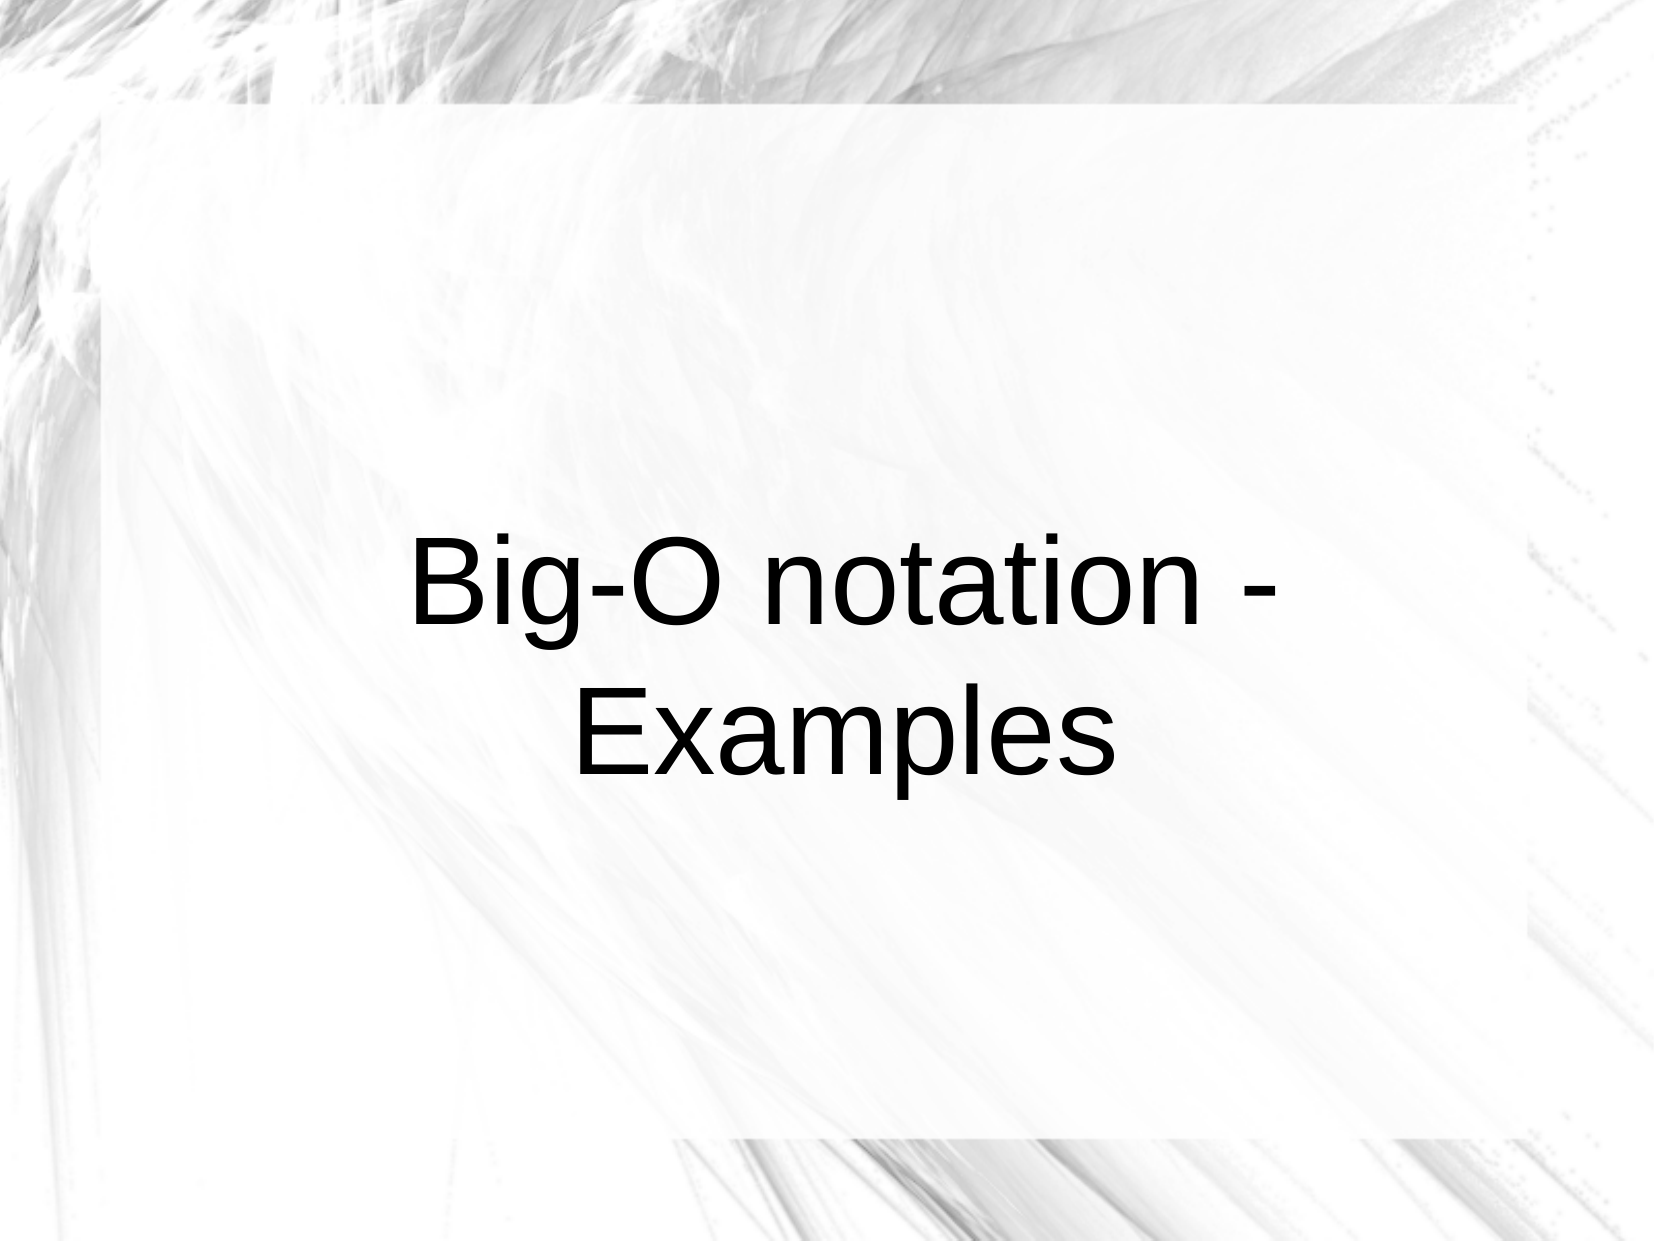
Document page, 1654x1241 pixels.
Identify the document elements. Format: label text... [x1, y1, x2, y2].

picture [0, 0, 1654, 1241]
list Big-O notation - Examples [118, 319, 1571, 1102]
